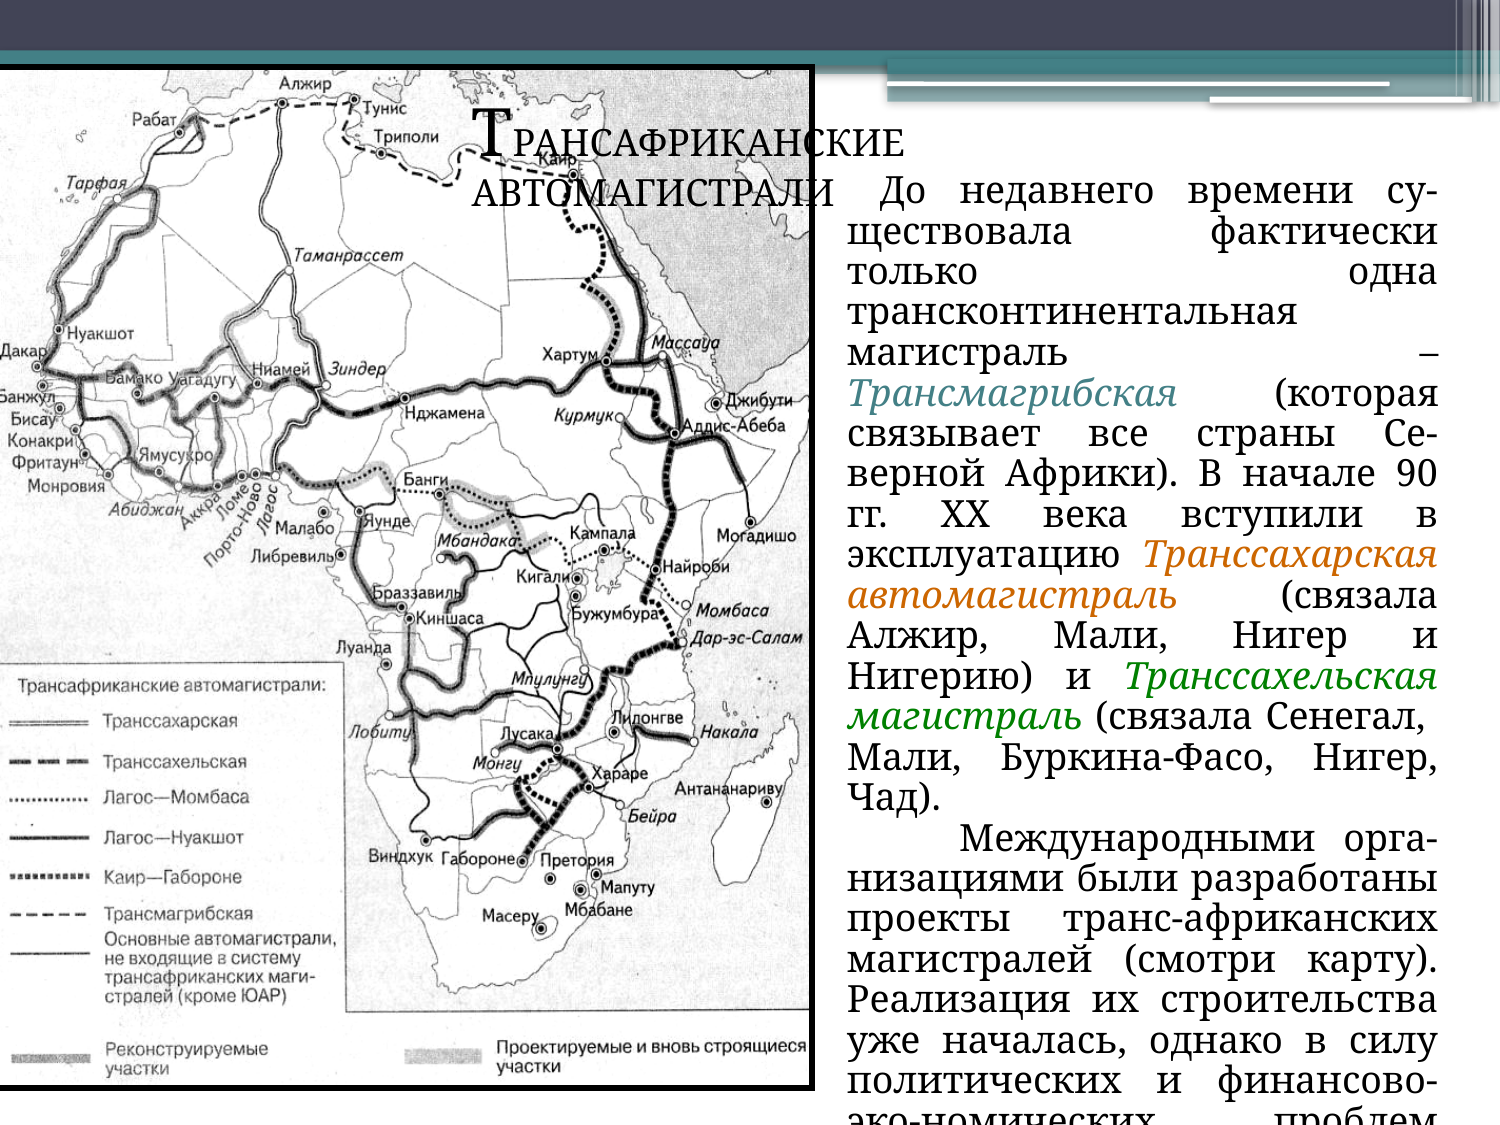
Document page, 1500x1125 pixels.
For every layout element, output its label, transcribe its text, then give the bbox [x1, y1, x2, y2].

picture [0, 70, 809, 1086]
text_box ТРАНСАФРИКАНСКИЕ АВТОМАГИСТРАЛИ [815, 81, 938, 222]
text_box До недавнего времени су-ществовала фактически только одна трансконтинентальная магистраль – Трансмагрибская (которая связывает все страны Се-верной Африки). В начале 90 гг. ХХ века вступили в эксплуатацию Транссахарская автомагистраль (связала Алжир, Мали, Нигер и Нигерию) и Транссахельская магистраль (связала Сенегал, Мали, Буркина-Фасо, Нигер, Чад). Международными орга-низациями были разработаны проекты транс-африканских магистралей (смотри карту). Реализация их строительства уже началась, однако в силу политических и финансово-эко-номических проблем сроки окончания строительства не определены. [832, 163, 1454, 1125]
